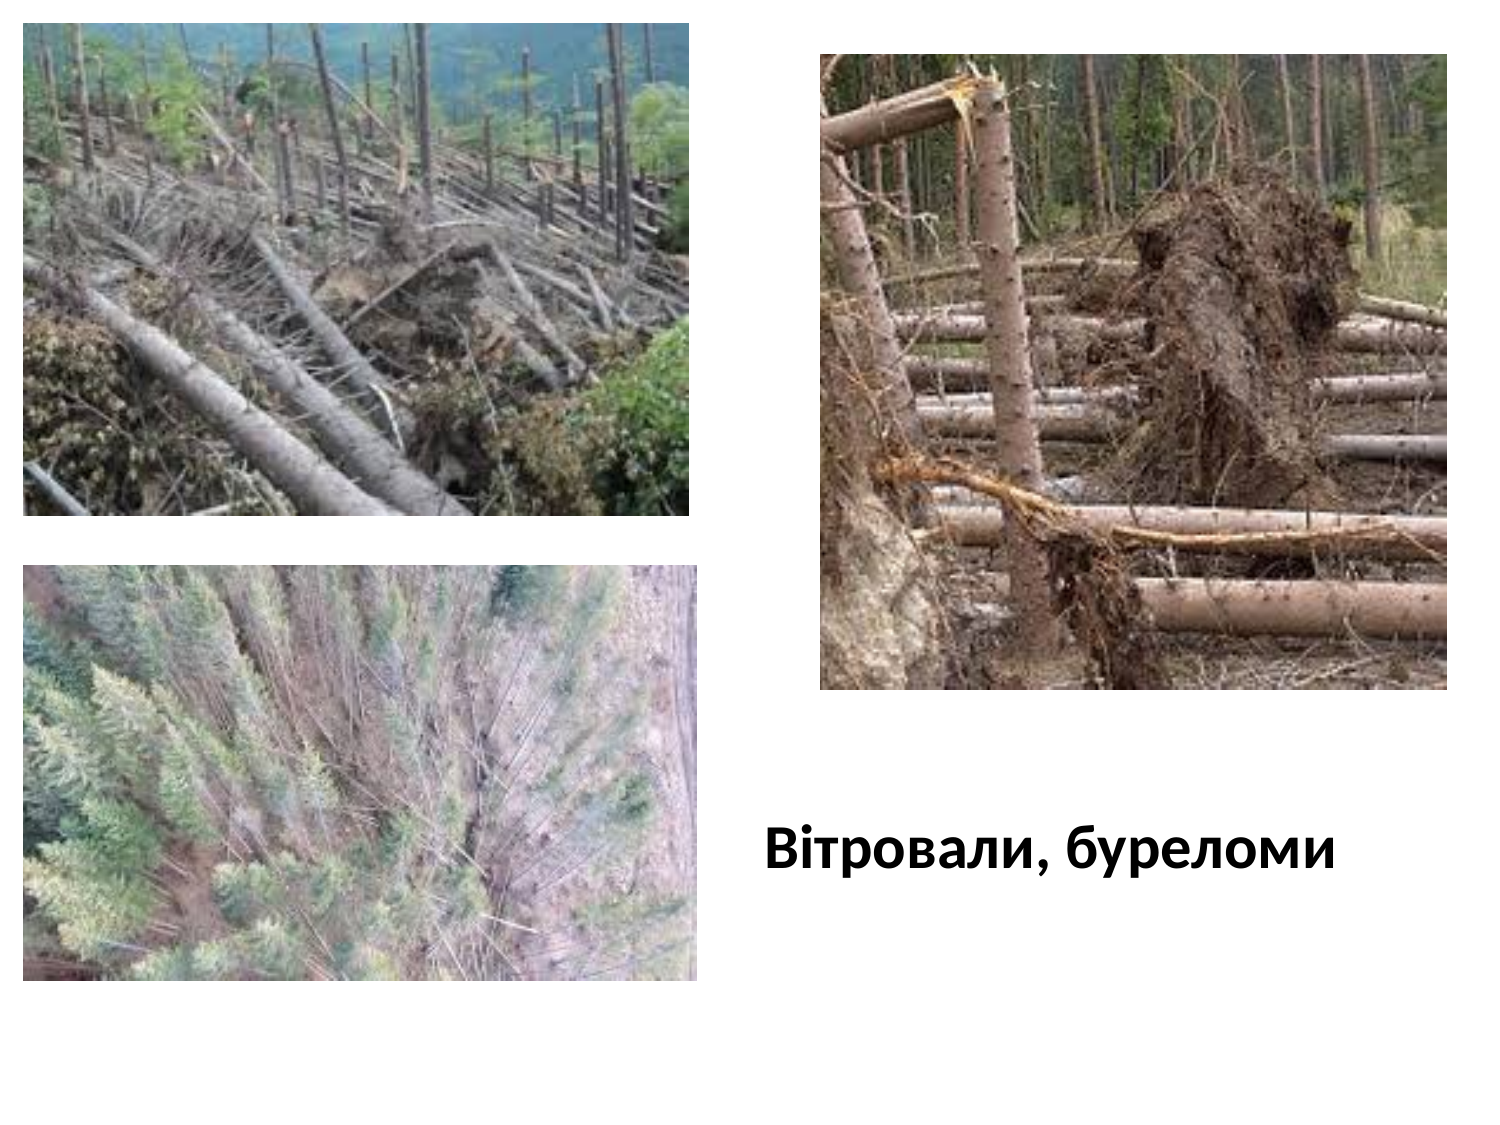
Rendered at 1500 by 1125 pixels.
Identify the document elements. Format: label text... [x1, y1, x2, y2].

picture [820, 54, 1448, 690]
text_box Вітровали, буреломи [750, 798, 1424, 889]
picture [23, 565, 698, 981]
picture [23, 23, 689, 516]
